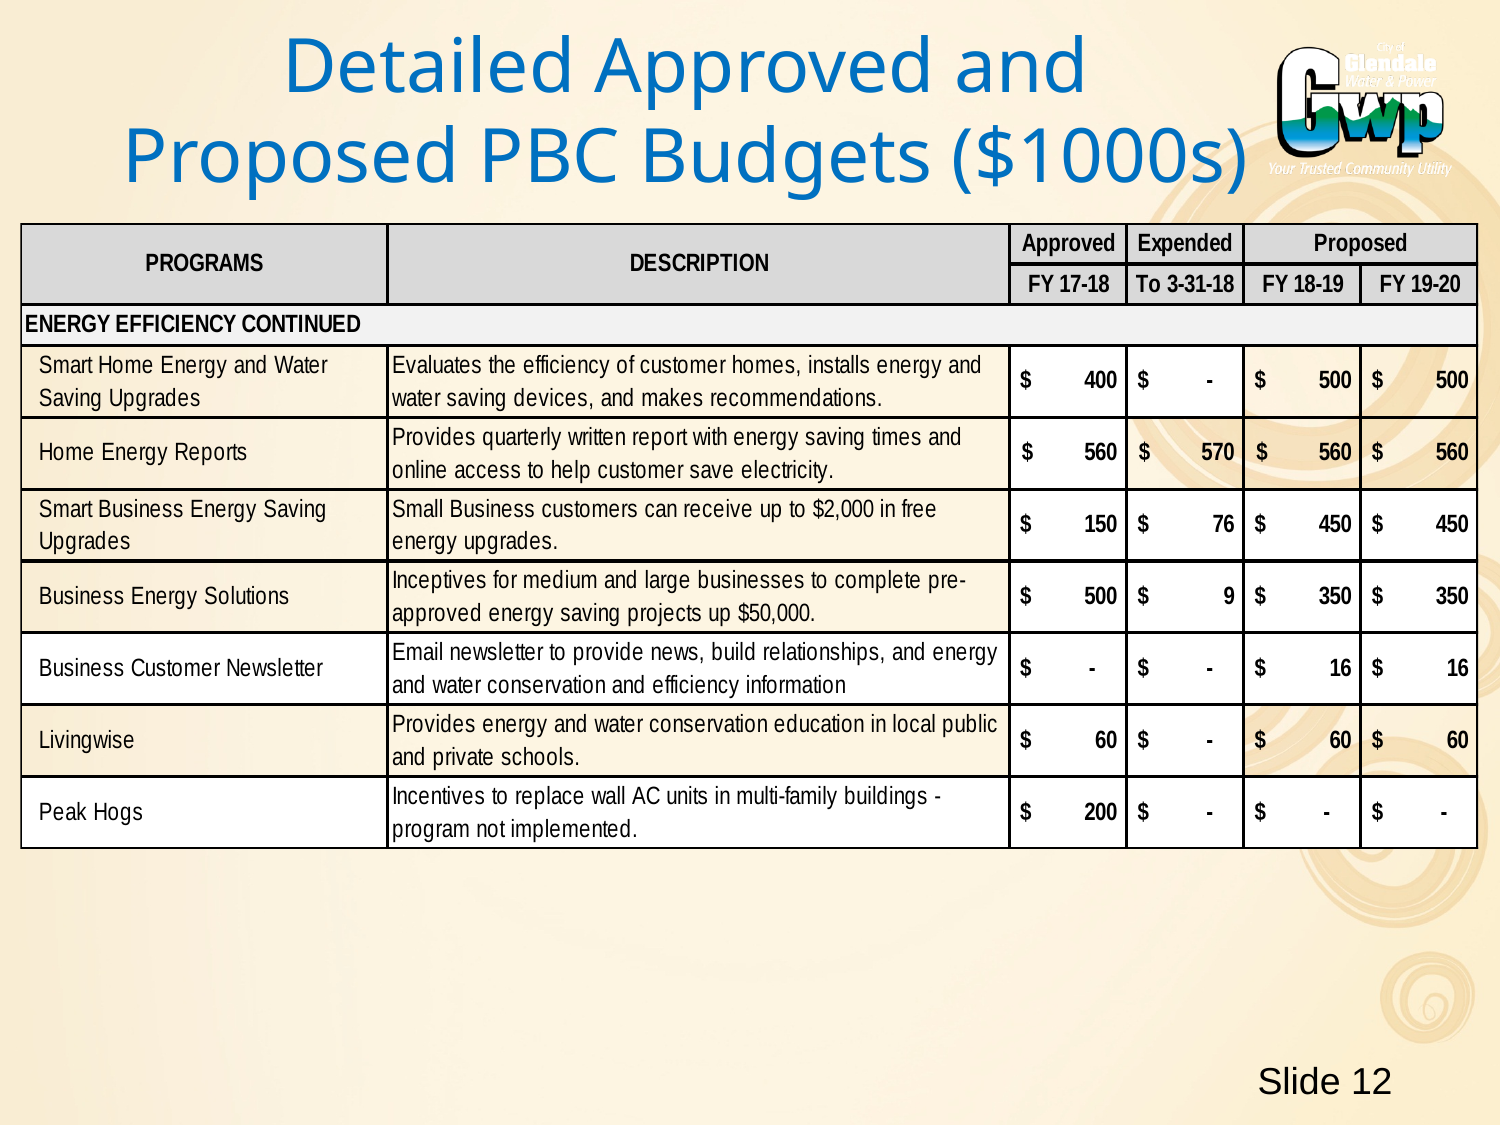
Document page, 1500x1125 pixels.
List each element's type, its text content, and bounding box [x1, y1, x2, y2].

picture [0, 0, 1500, 1125]
title Detailed Approved and Proposed PBC Budgets ($1000s) [10, 41, 1270, 175]
text_box Slide 12 [1149, 1049, 1500, 1125]
text_box [81, 860, 1431, 1025]
